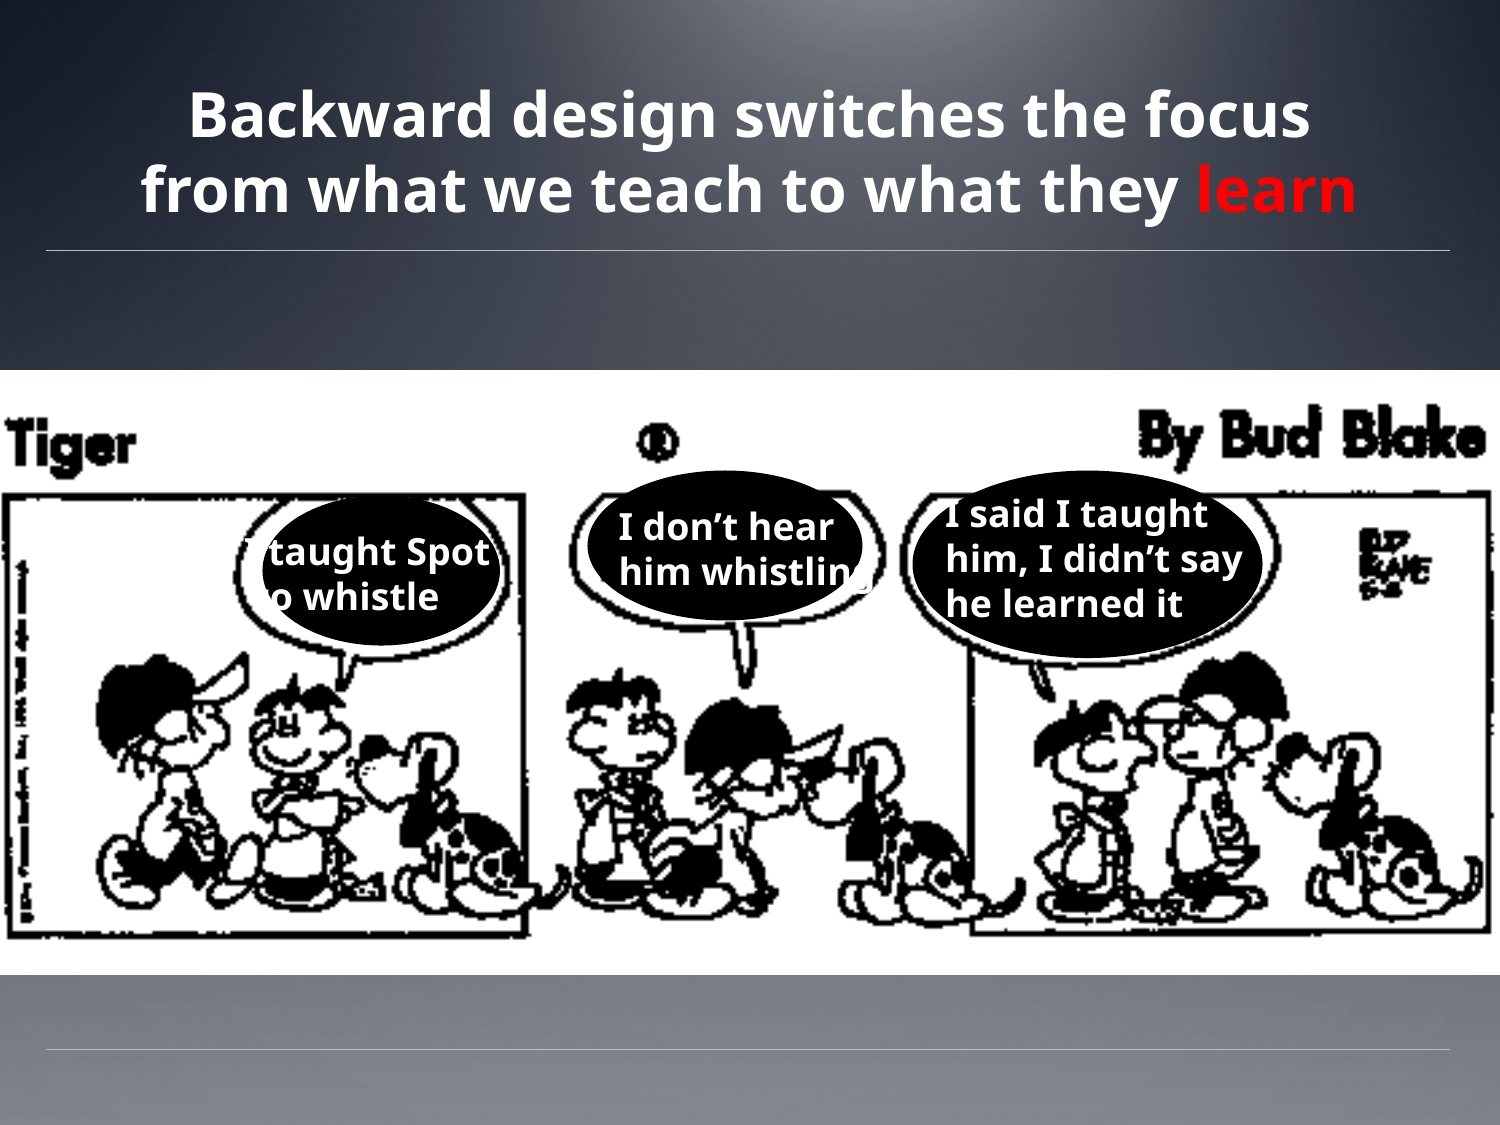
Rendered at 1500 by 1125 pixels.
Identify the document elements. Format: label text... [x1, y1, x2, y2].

title Backward design switches the focus from what we teach to what they learn [105, 17, 1394, 233]
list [0, 368, 1500, 978]
